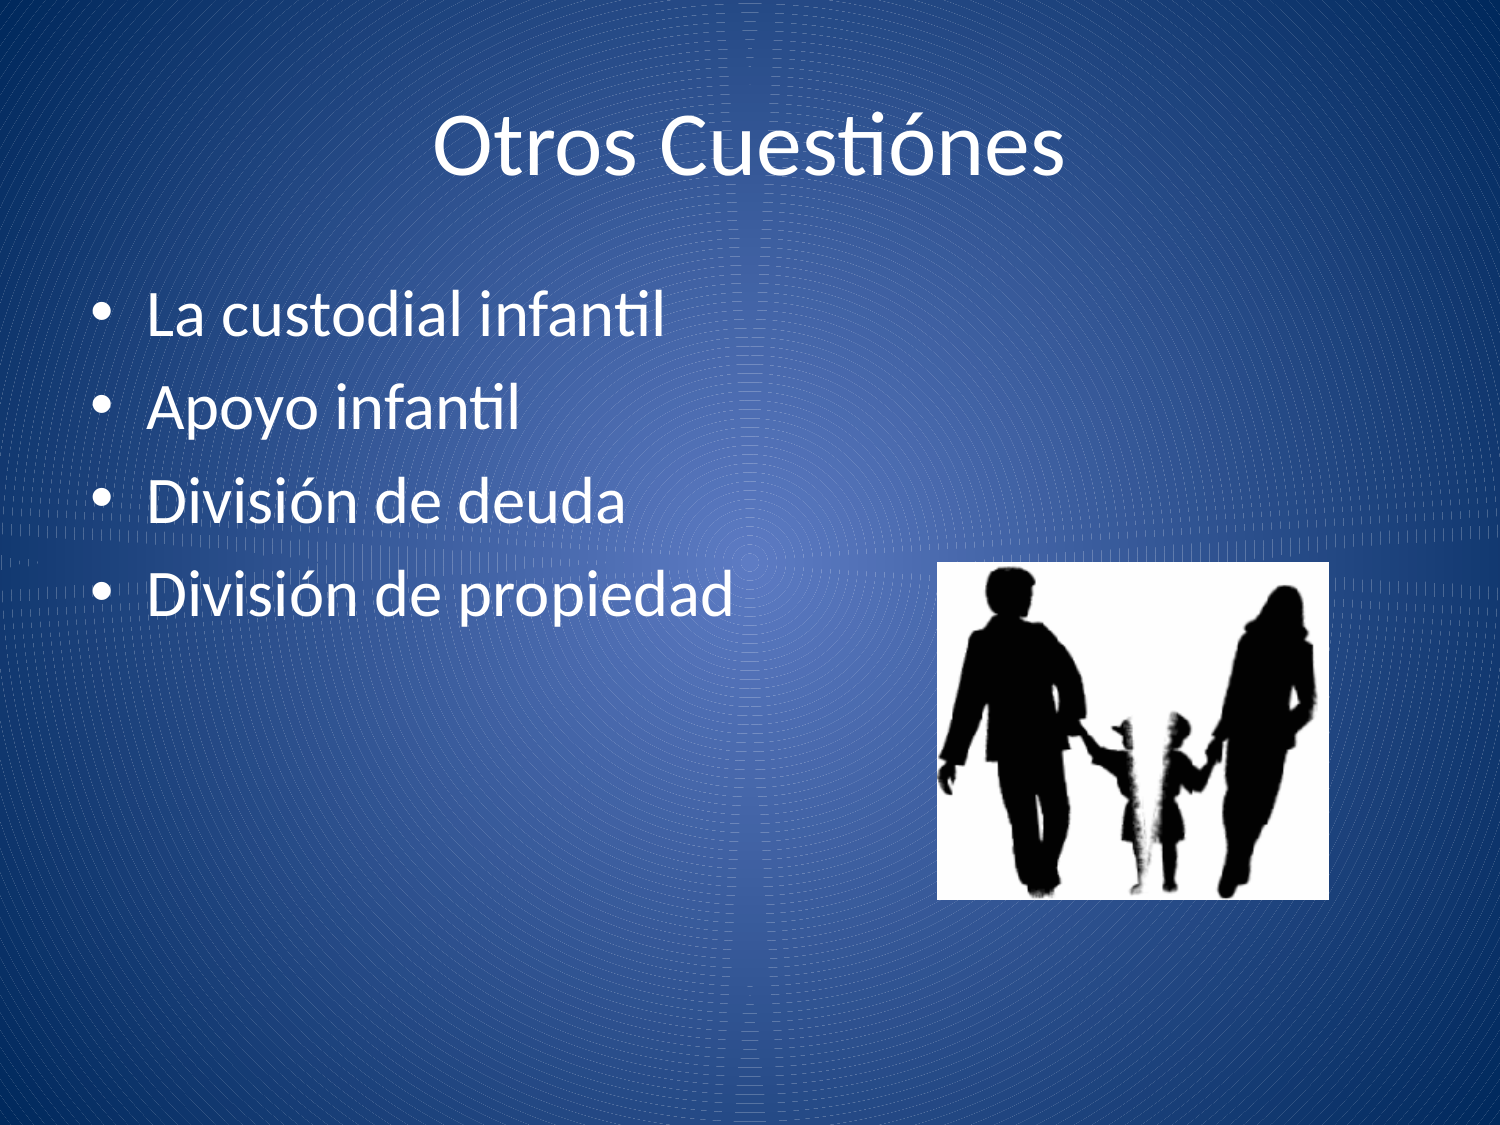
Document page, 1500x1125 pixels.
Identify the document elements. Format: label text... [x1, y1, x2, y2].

list La custodial infantil Apoyo infantil División de deuda División de propiedad [75, 262, 1425, 1005]
picture [937, 562, 1329, 901]
title Otros Cuestiónes [75, 45, 1425, 233]
